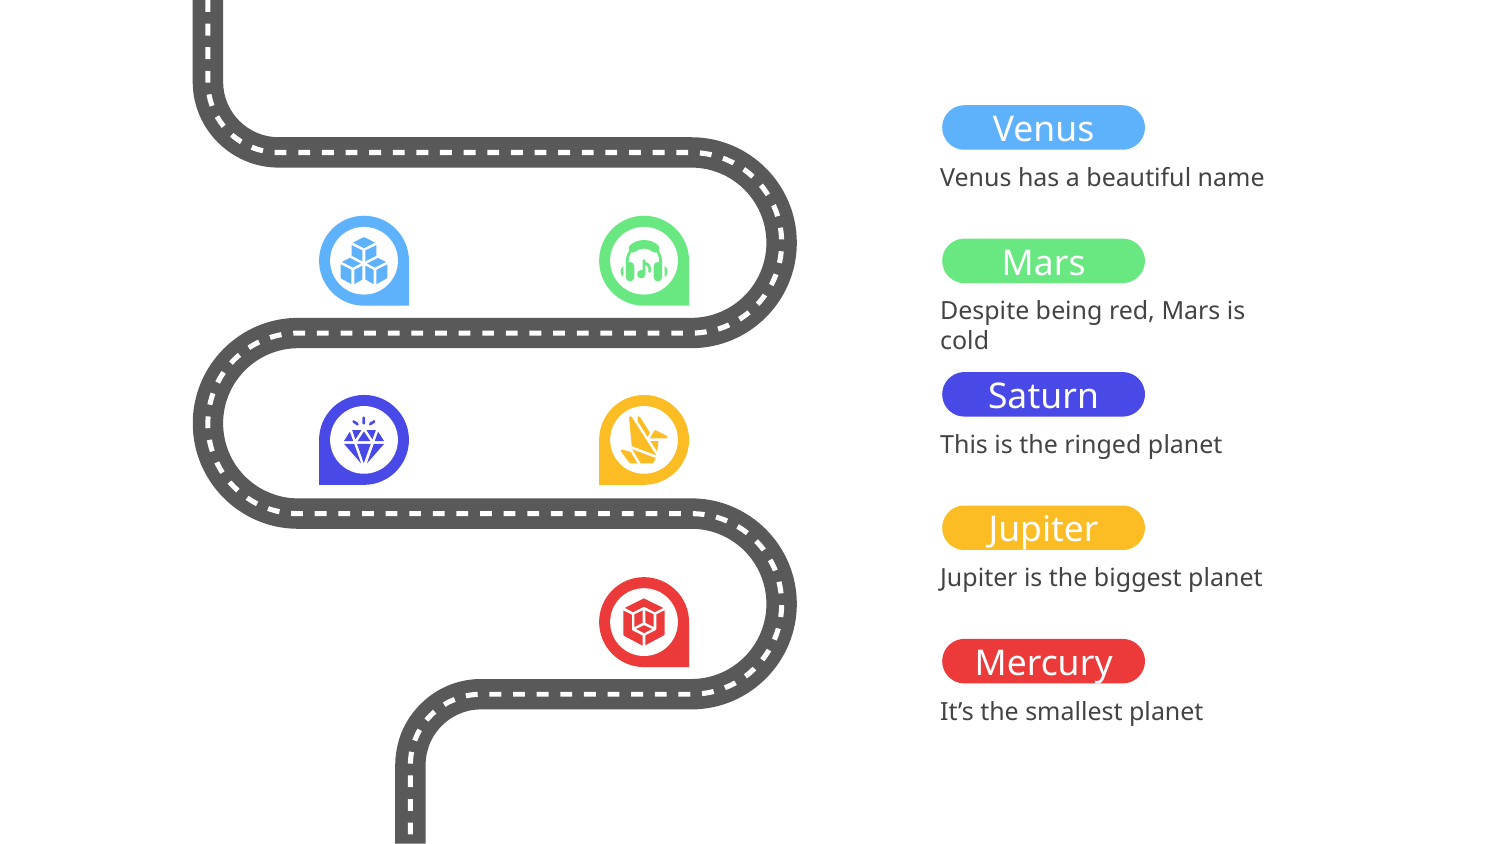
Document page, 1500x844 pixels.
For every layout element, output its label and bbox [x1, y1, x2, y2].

text_box [318, 215, 410, 306]
text_box [925, 371, 1308, 472]
text_box [925, 505, 1308, 606]
text_box [925, 238, 1308, 339]
text_box [598, 394, 690, 486]
text_box [925, 104, 1308, 205]
text_box [192, 0, 798, 844]
text_box [318, 394, 410, 486]
text_box [925, 638, 1308, 739]
text_box [598, 215, 690, 306]
text_box [598, 576, 690, 668]
